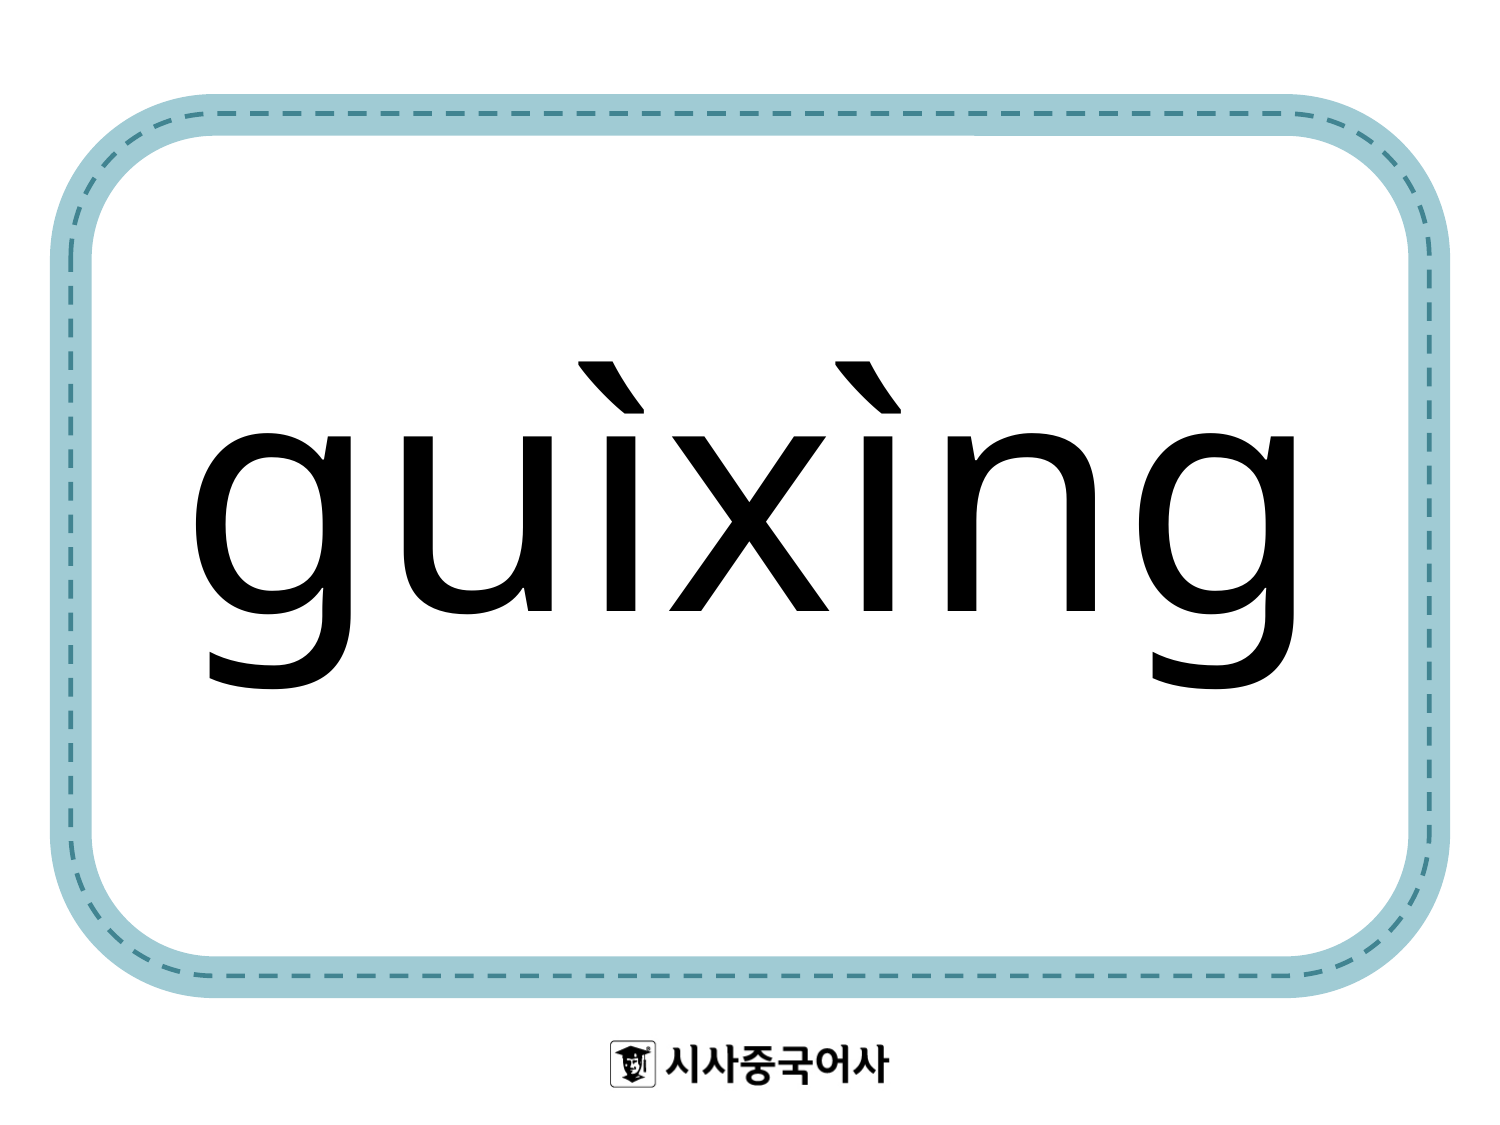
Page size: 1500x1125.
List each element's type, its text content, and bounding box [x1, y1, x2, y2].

text_box guìxìng [145, 207, 1354, 870]
picture [602, 1034, 898, 1094]
